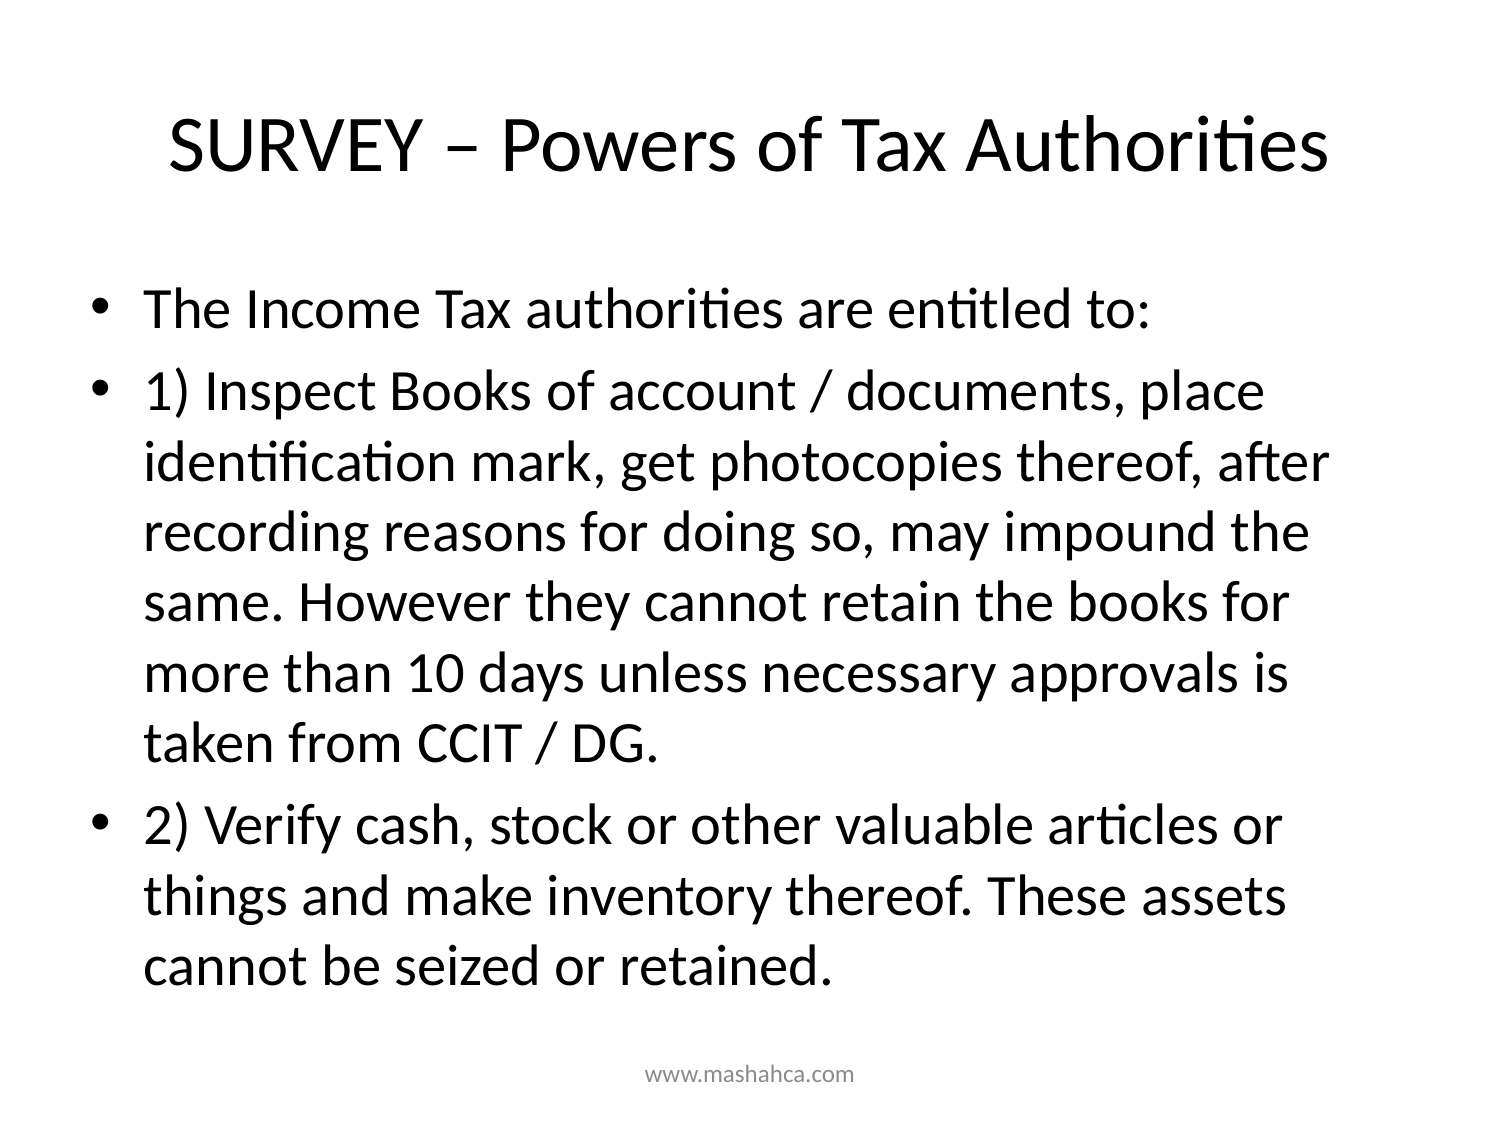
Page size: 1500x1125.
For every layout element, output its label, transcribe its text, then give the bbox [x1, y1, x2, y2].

title SURVEY – Powers of Tax Authorities [75, 45, 1425, 233]
list The Income Tax authorities are entitled to: 1) Inspect Books of account / documents, place identification mark, get photocopies thereof, after recording reasons for doing so, may impound the same. However they cannot retain the books for more than 10 days unless necessary approvals is taken from CCIT / DG. 2) Verify cash, stock or other valuable articles or things and make inventory thereof. These assets cannot be seized or retained. [75, 262, 1425, 1005]
footer www.mashahca.com [512, 1042, 988, 1103]
